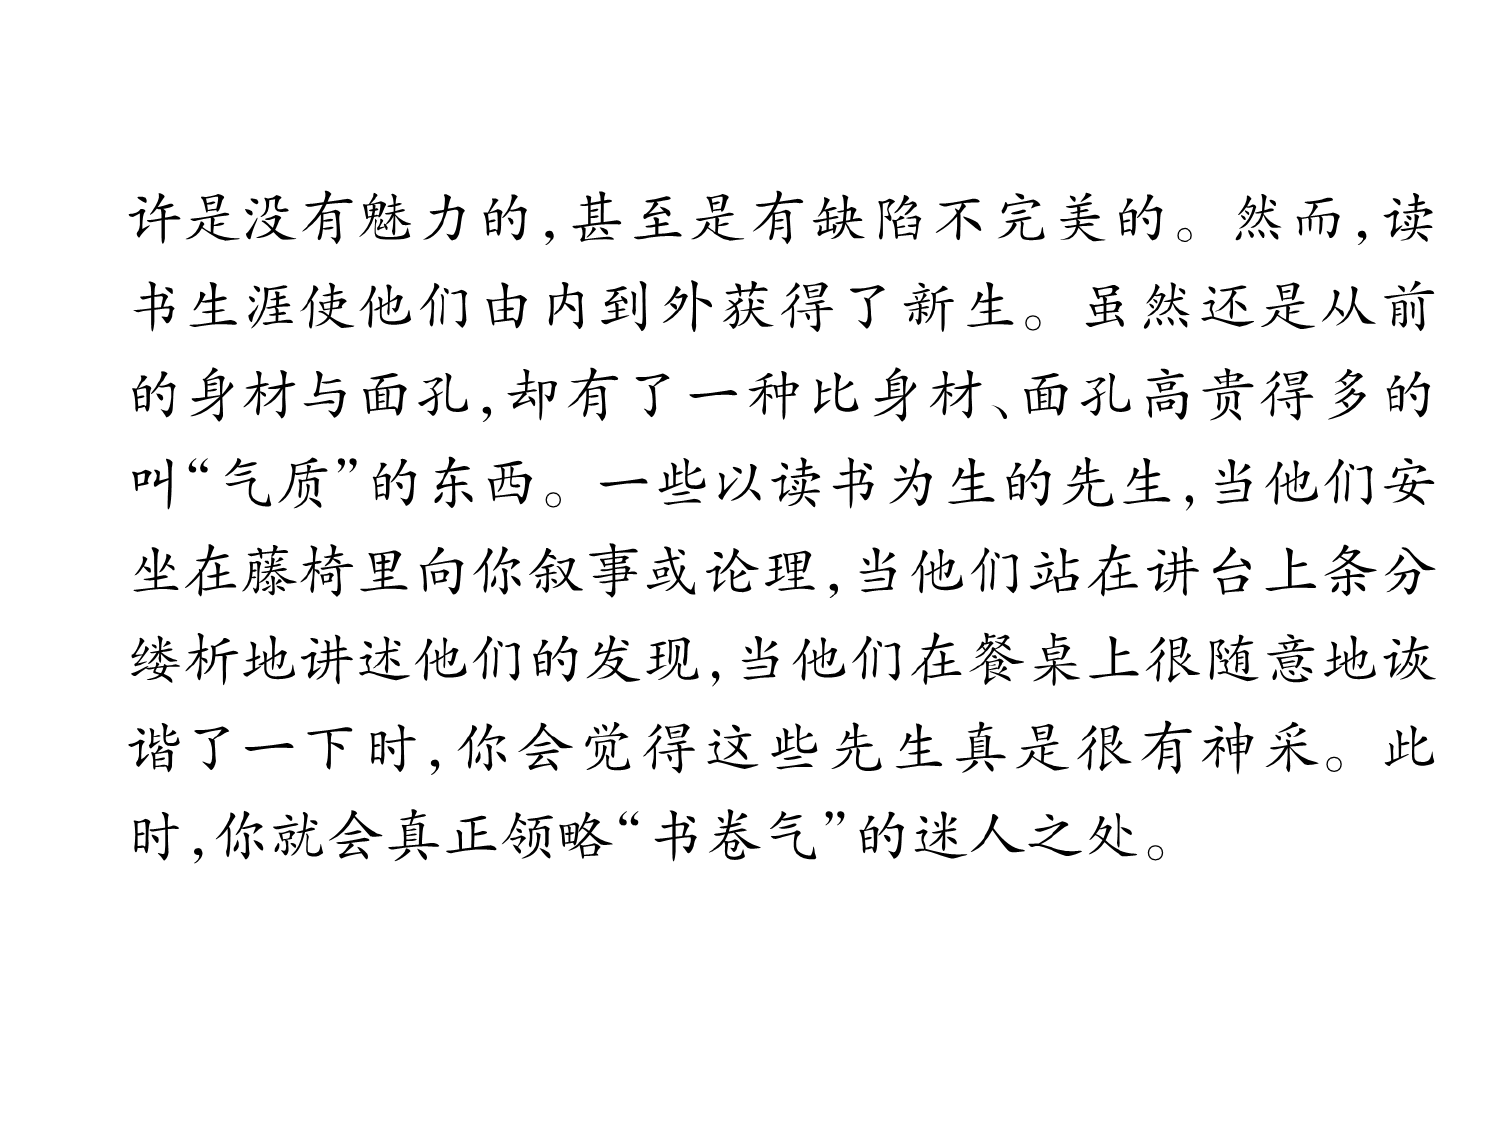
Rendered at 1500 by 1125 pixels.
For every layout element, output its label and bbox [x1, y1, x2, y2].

picture [105, 169, 1444, 878]
